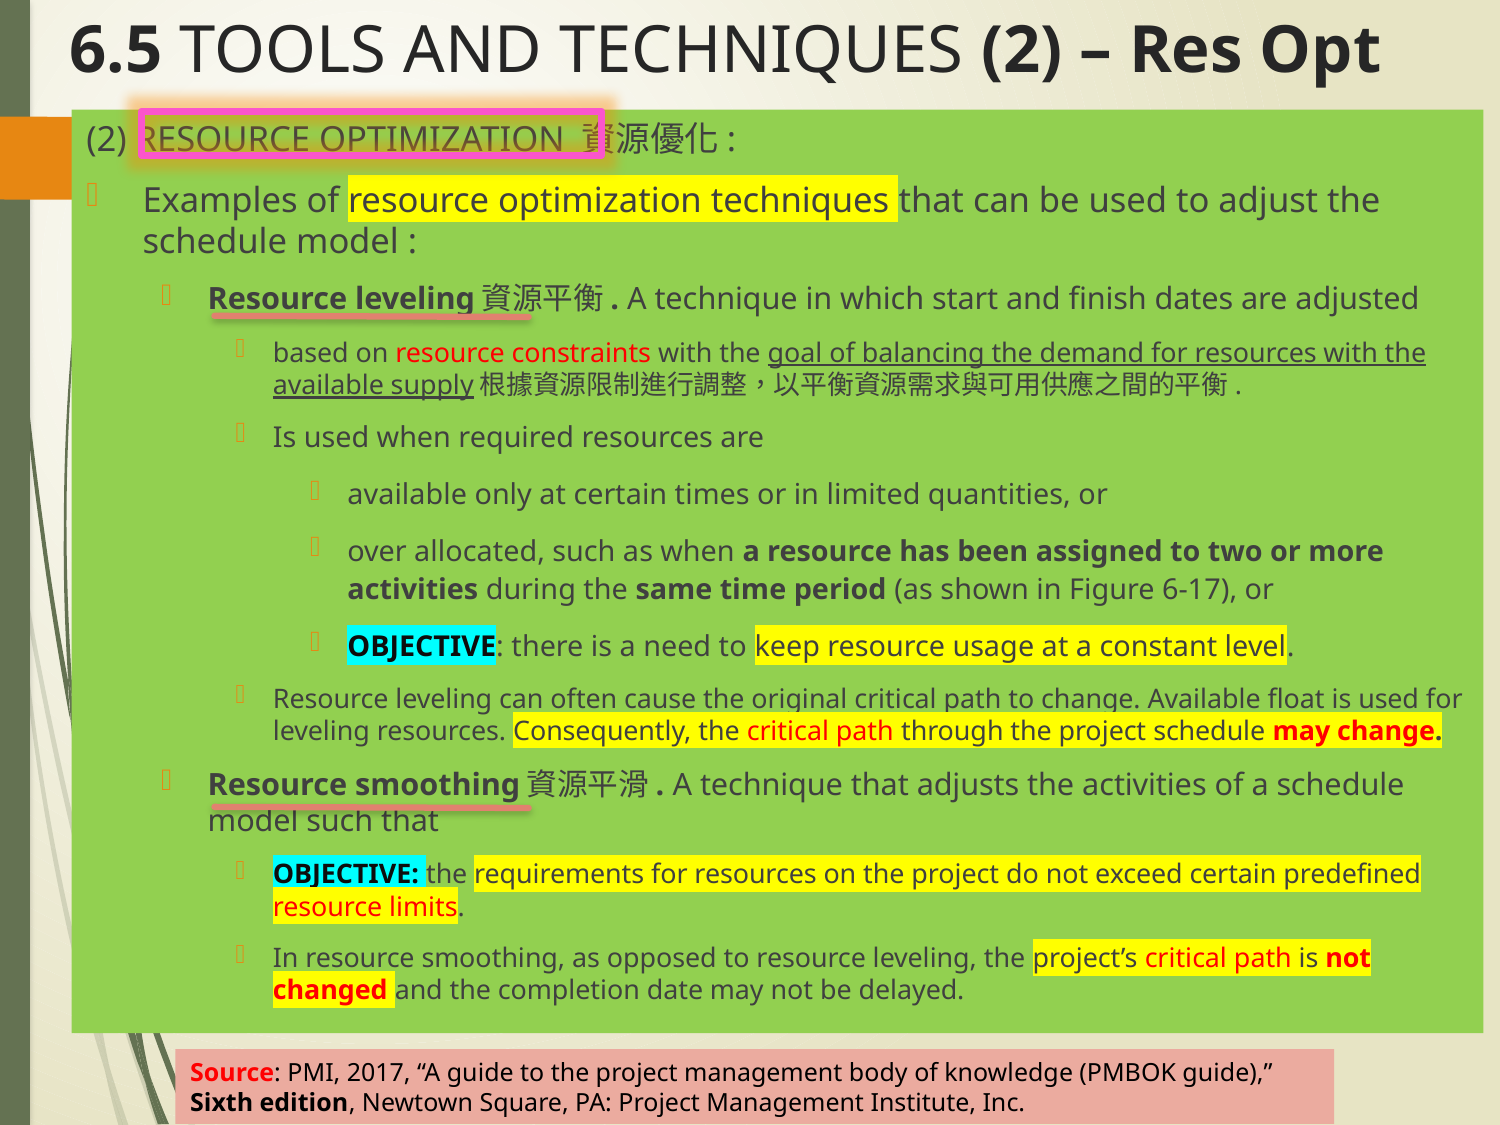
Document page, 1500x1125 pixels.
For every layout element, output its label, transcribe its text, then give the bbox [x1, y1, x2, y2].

title 6.5 TOOLS AND TECHNIQUES (2) – Res Opt [54, 0, 1500, 110]
list (2) RESOURCE OPTIMIZATION 資源優化: Examples of resource optimization techniques that can be used to adjust the schedule model : Resource leveling資源平衡. A technique in which start and finish dates are adjusted based on resource constraints with the goal of balancing the demand for resources with the available supply根據資源限制進行調整，以平衡資源需求與可用供應之間的平衡. Is used when required resources are available only at certain times or in limited quantities, or over allocated, such as when a resource has been assigned to two or more activities during the same time period (as shown in Figure 6-17), or OBJECTIVE: there is a need to keep resource usage at a constant level. Resource leveling can often cause the original critical path to change. Available float is used for leveling resources. Consequently, the critical path through the project schedule may change. Resource smoothing資源平滑. A technique that adjusts the activities of a schedule model such that OBJECTIVE: the requirements for resources on the project do not exceed certain predefined resource limits. In resource smoothing, as opposed to resource leveling, the project’s critical path is not changed and the completion date may not be delayed. [71, 109, 1484, 1034]
text_box Source: PMI, 2017, “A guide to the project management body of knowledge (PMBOK guide),” Sixth edition, Newtown Square, PA: Project Management Institute, Inc. [175, 1049, 1335, 1124]
text_box [140, 110, 603, 157]
